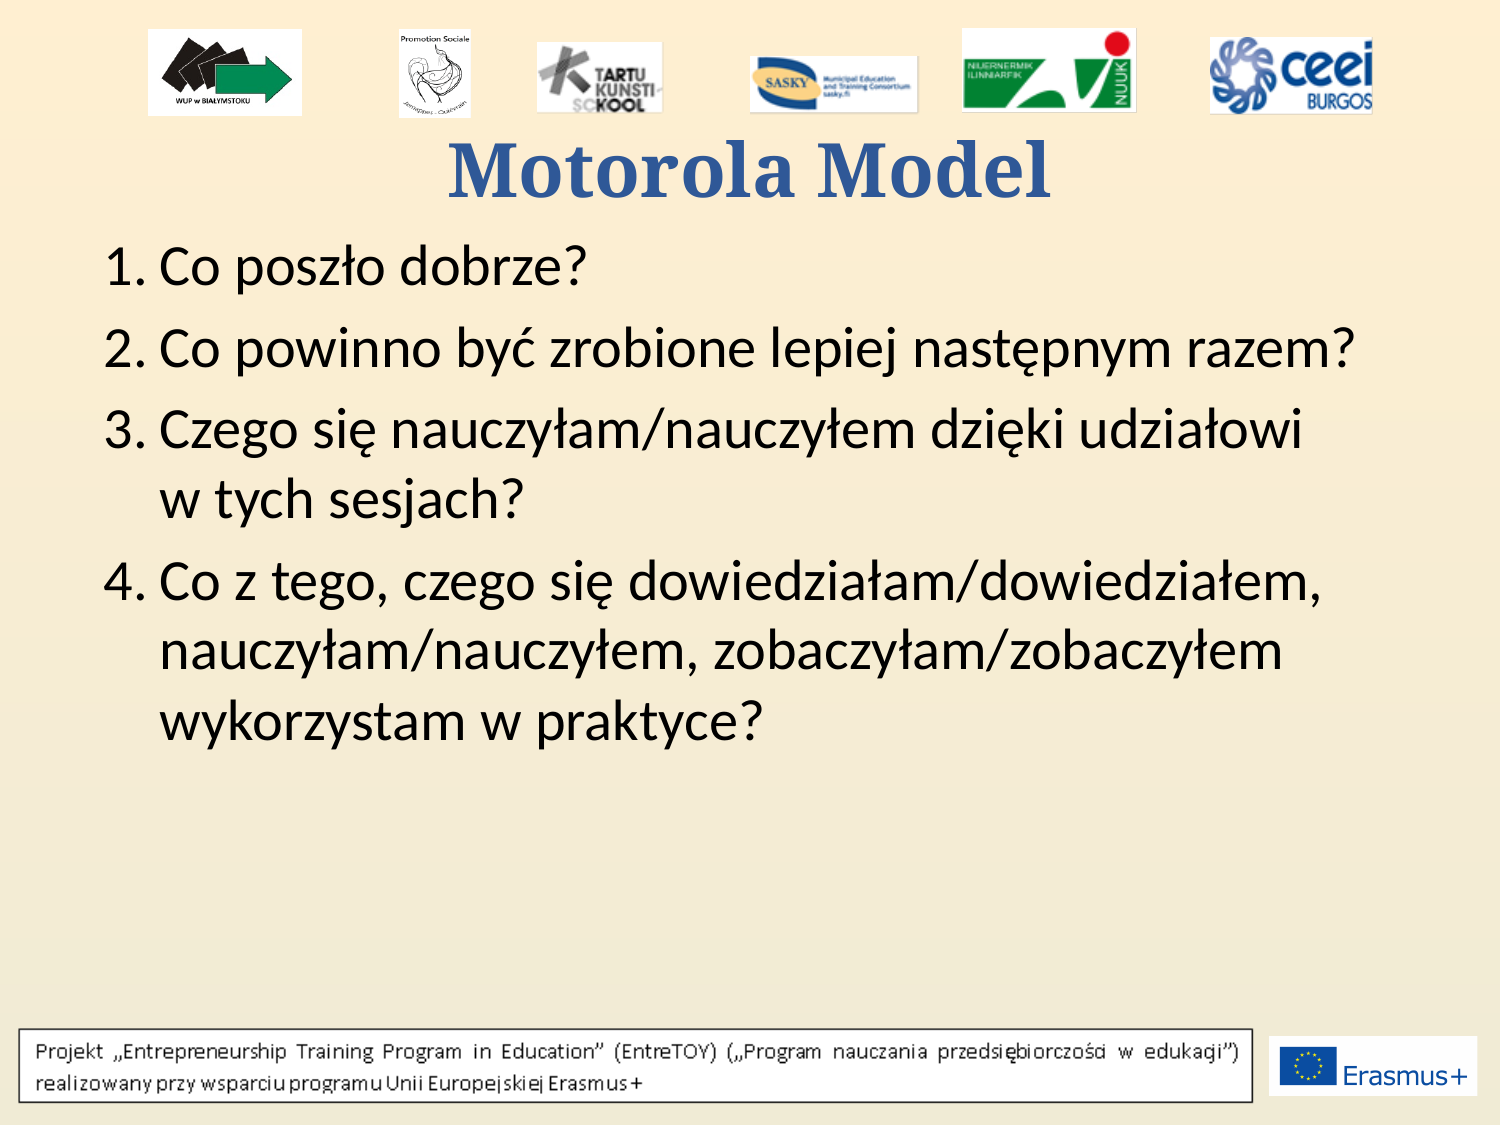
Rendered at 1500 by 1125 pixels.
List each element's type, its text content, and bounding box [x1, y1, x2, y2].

picture [537, 42, 668, 118]
picture [962, 28, 1140, 116]
title Motorola Model [75, 125, 1425, 220]
picture [148, 29, 302, 116]
picture [399, 29, 471, 118]
list Co poszło dobrze? Co powinno być zrobione lepiej następnym razem? Czego się nauczyłam/nauczyłem dzięki udziałowi w tych sesjach? Co z tego, czego się dowiedziałam/dowiedziałem, nauczyłam/nauczyłem, zobaczyłam/zobaczyłem wykorzystam w praktyce? [88, 219, 1388, 1024]
picture [750, 56, 921, 116]
picture [1210, 37, 1374, 116]
picture [17, 1027, 1255, 1105]
